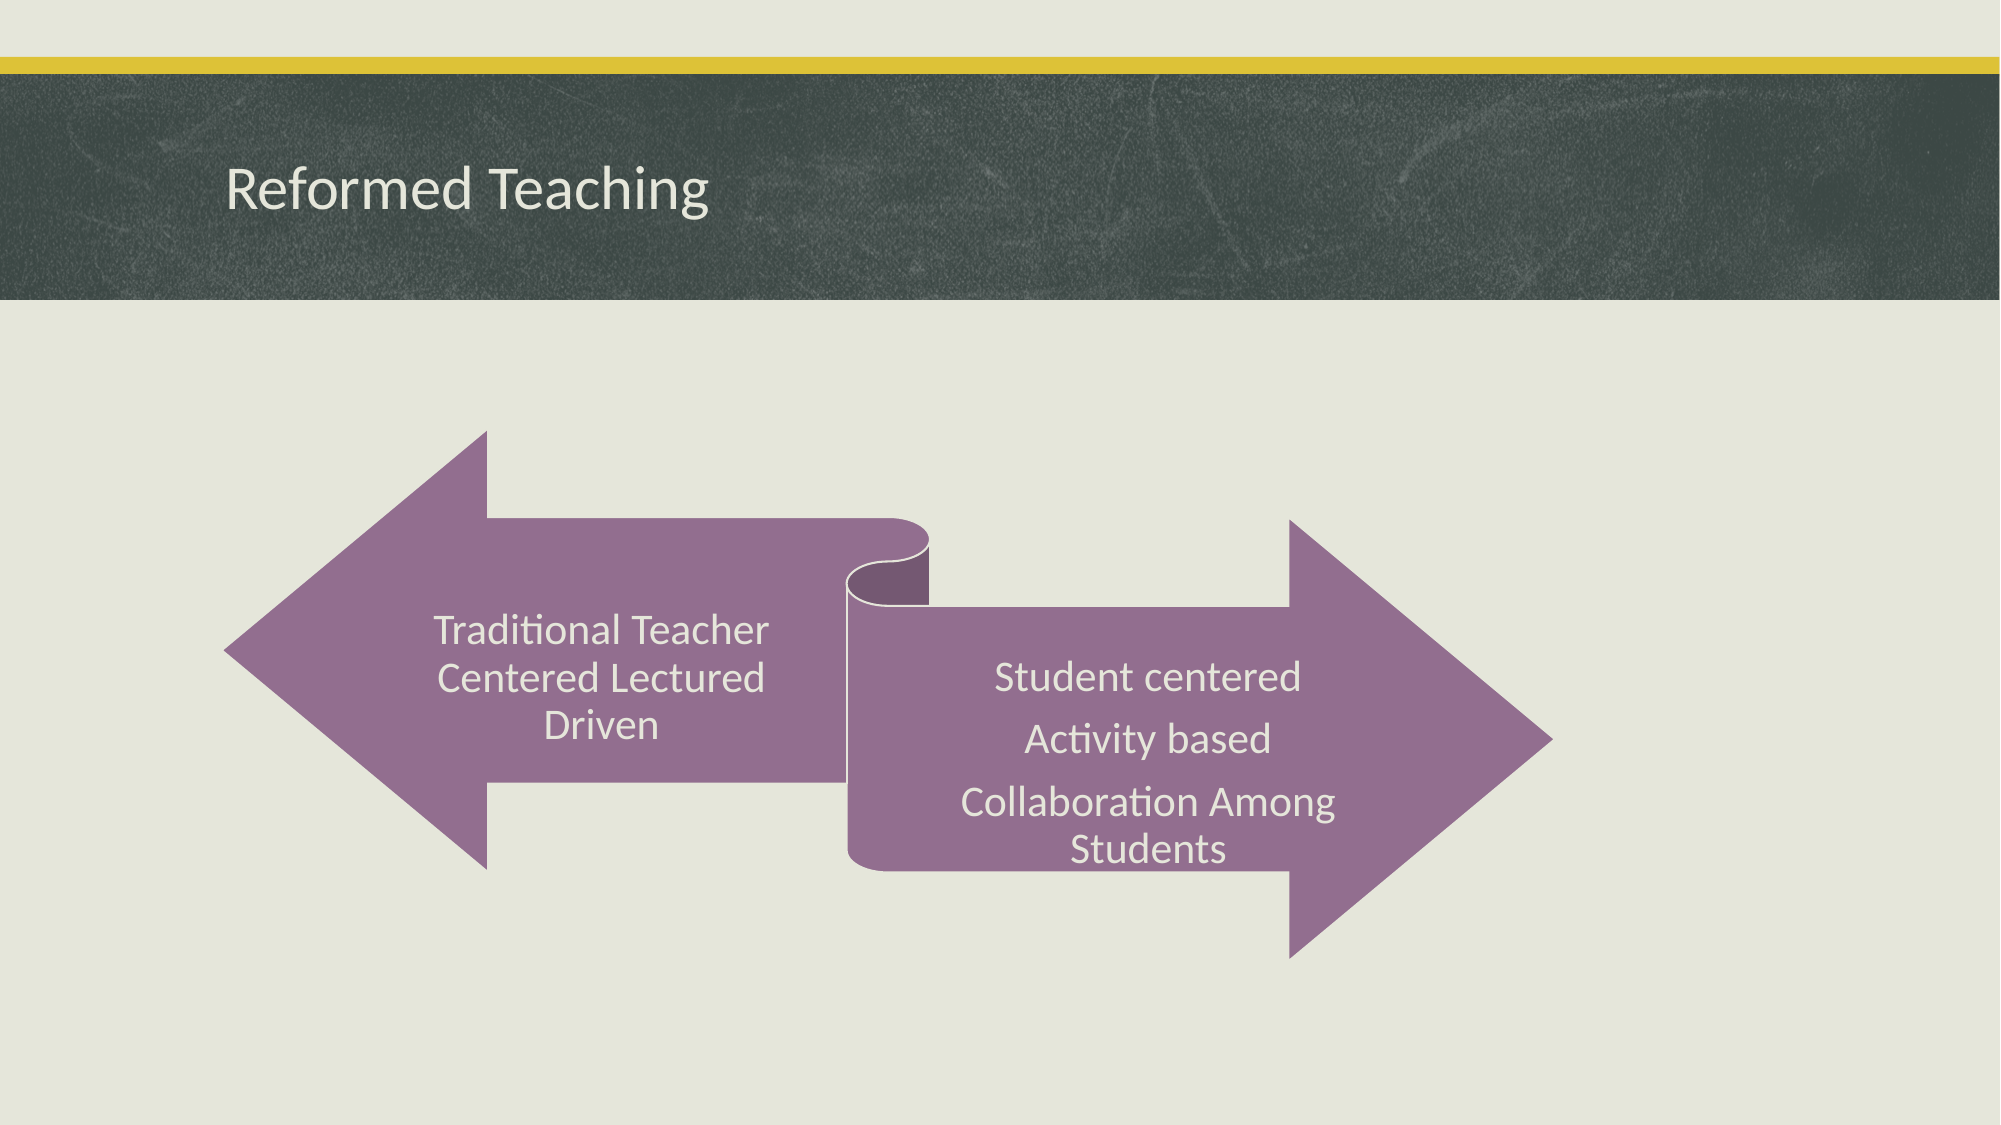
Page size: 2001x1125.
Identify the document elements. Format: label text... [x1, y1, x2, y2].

list [210, 359, 1790, 1014]
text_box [221, 391, 1555, 1050]
title Reformed Teaching [210, 76, 1790, 300]
picture [0, 74, 2000, 300]
